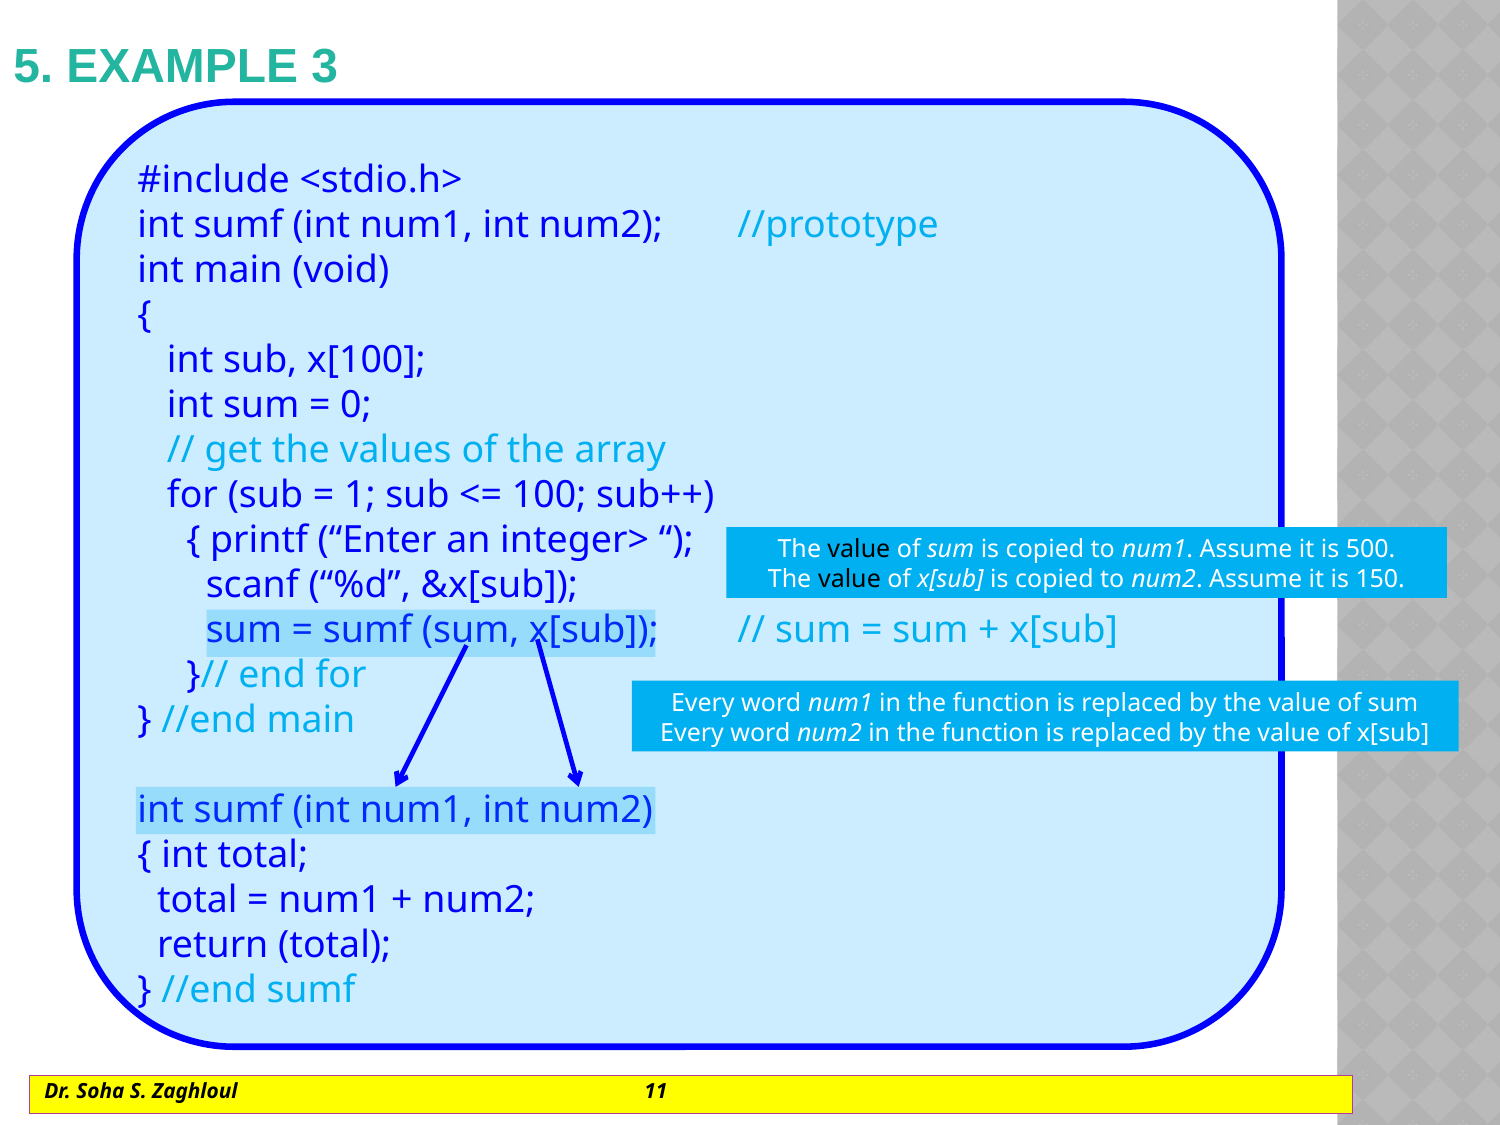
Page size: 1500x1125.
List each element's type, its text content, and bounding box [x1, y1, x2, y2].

text_box [132, 784, 659, 837]
text_box [203, 606, 659, 660]
text_box Dr. Soha S. Zaghloul 11 [29, 1075, 1353, 1114]
text_box #include <stdio.h> int sumf (int num1, int num2); //prototype int main (void) { int sub, x[100]; int sum = 0; // get the values of the array for (sub = 1; sub <= 100; sub++) { printf (“Enter an integer> “); scanf (“%d”, &x[sub]); sum = sumf (sum, x[sub]); // sum = sum + x[sub] }// end for } //end main int sumf (int num1, int num2) { int total; total = num1 + num2; return (total); } //end sumf [73, 98, 1285, 1051]
text_box Every word num1 in the function is replaced by the value of sum Every word num2 in the function is replaced by the value of x[sub] [629, 677, 1462, 755]
title 5. Example 3 [5, 19, 1341, 93]
text_box The value of sum is copied to num1. Assume it is 500. The value of x[sub] is copied to num2. Assume it is 150. [723, 524, 1450, 601]
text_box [536, 638, 580, 788]
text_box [395, 644, 467, 788]
